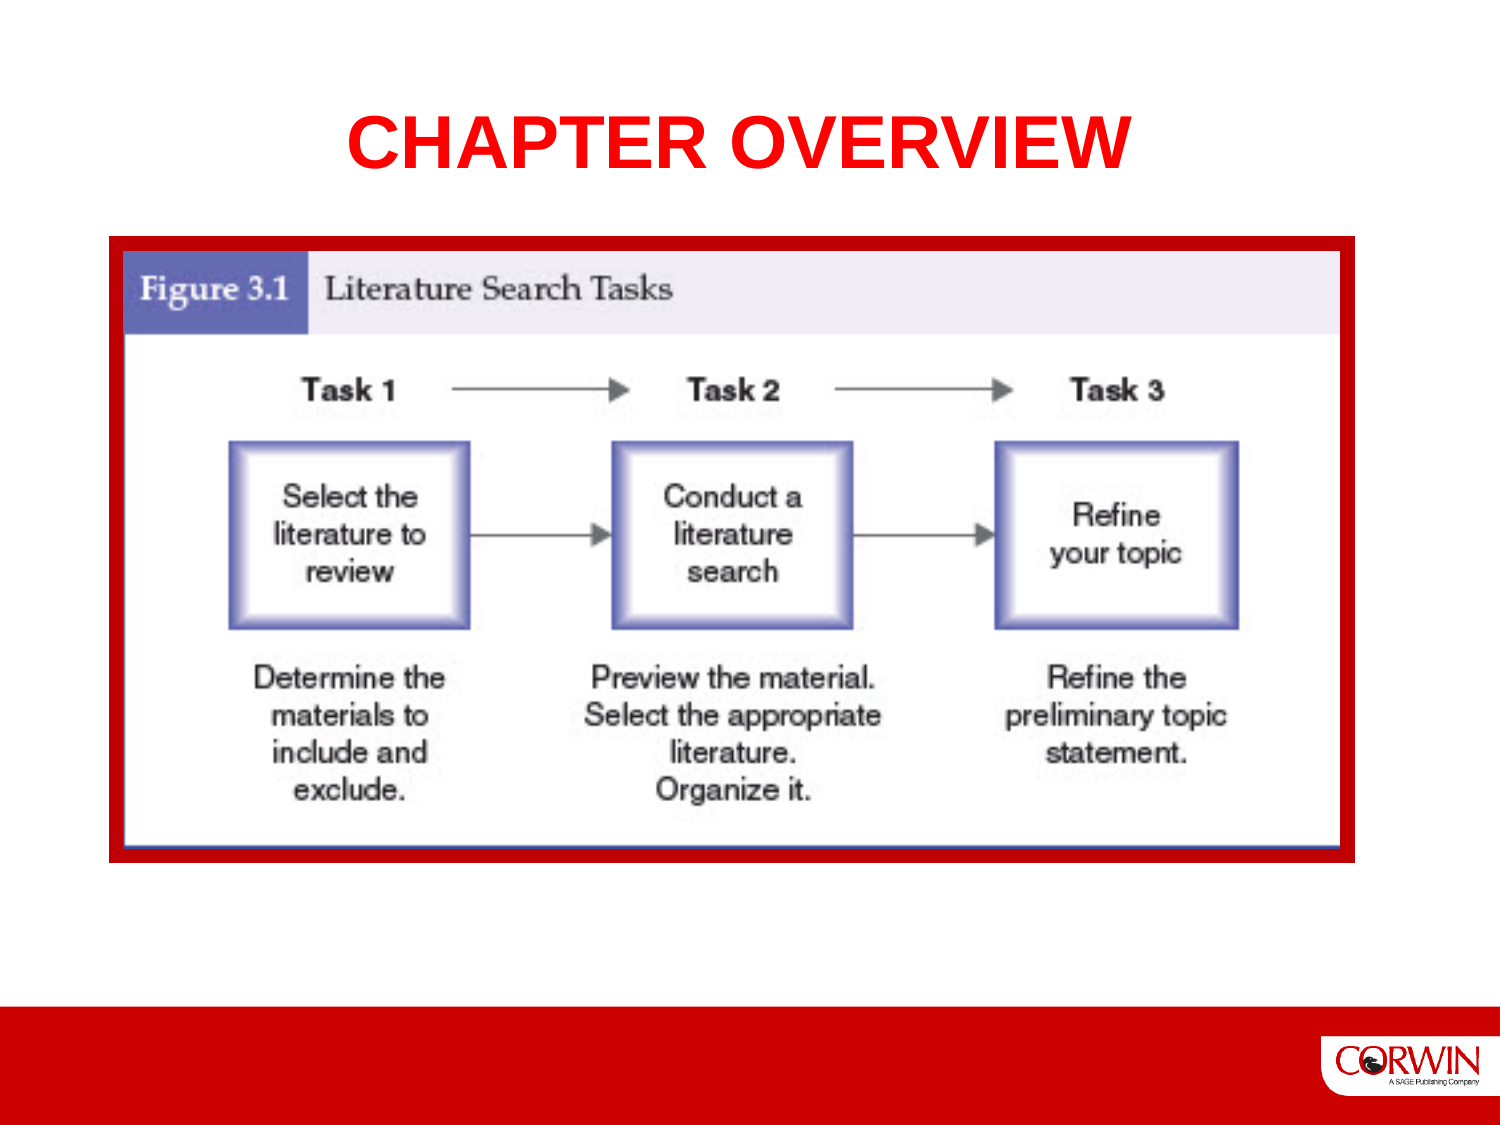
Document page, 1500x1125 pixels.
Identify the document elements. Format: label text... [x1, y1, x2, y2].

picture [0, 0, 1500, 1125]
title CHAPTER OVERVIEW [75, 45, 1425, 233]
